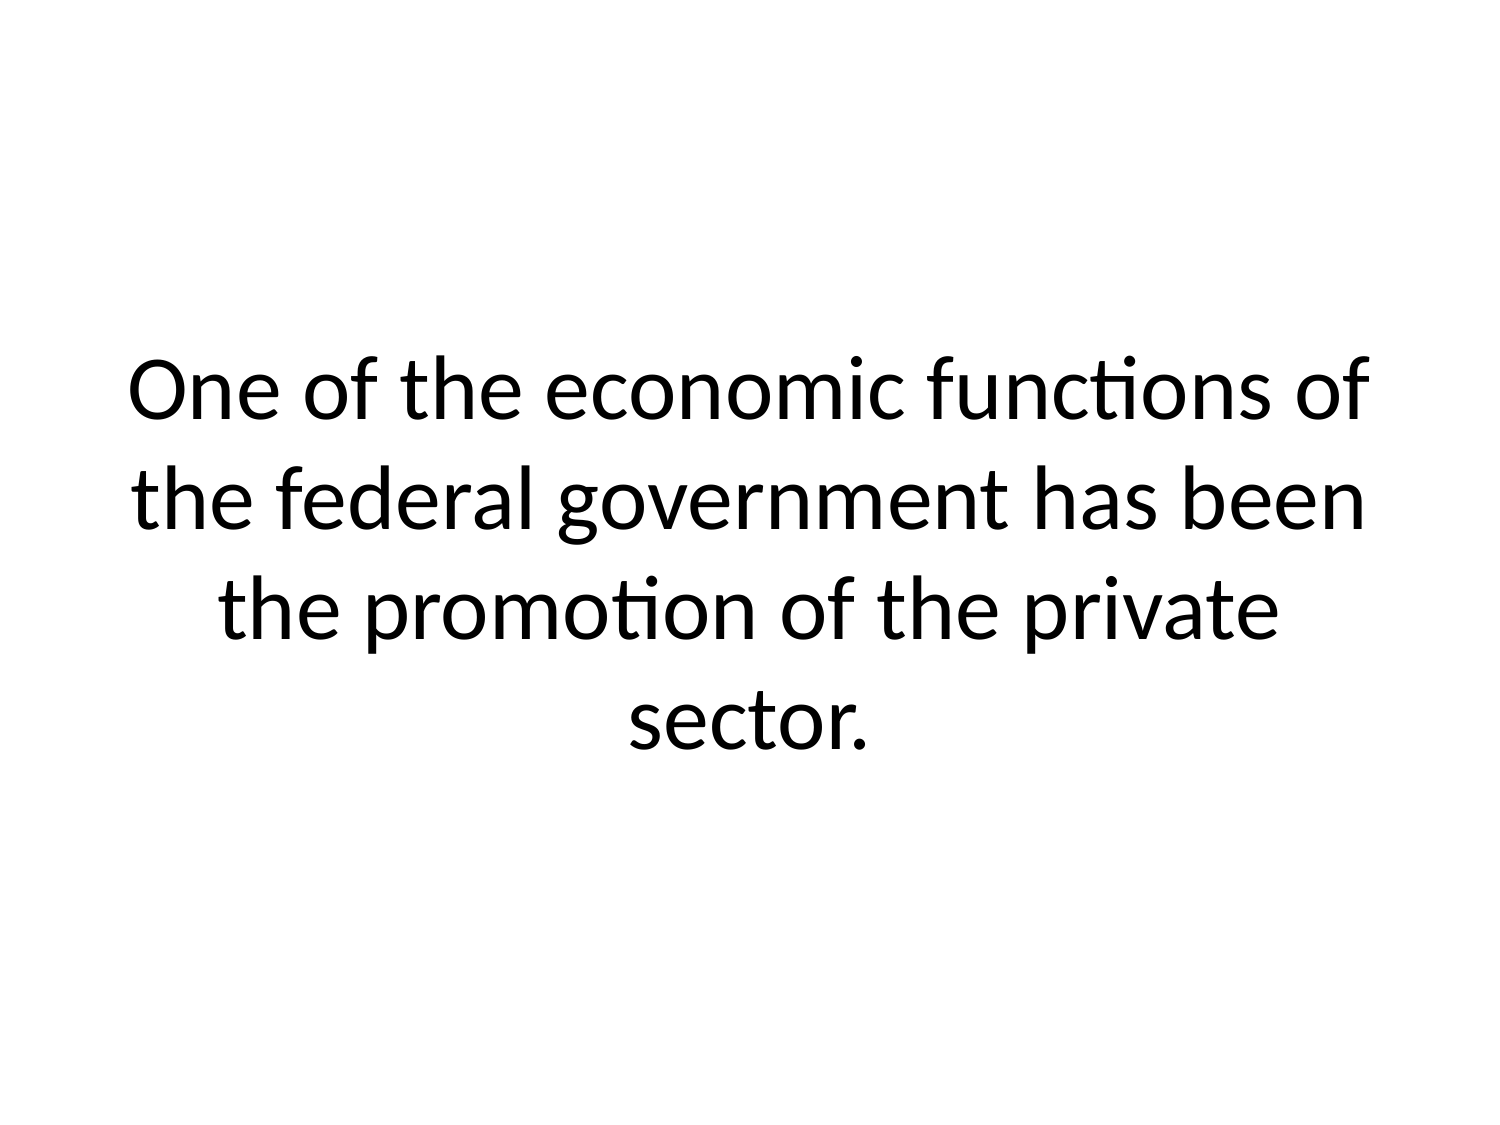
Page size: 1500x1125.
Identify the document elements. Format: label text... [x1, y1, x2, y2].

title One of the economic functions of the federal government has been the promotion of the private sector. [74, 44, 1426, 1051]
